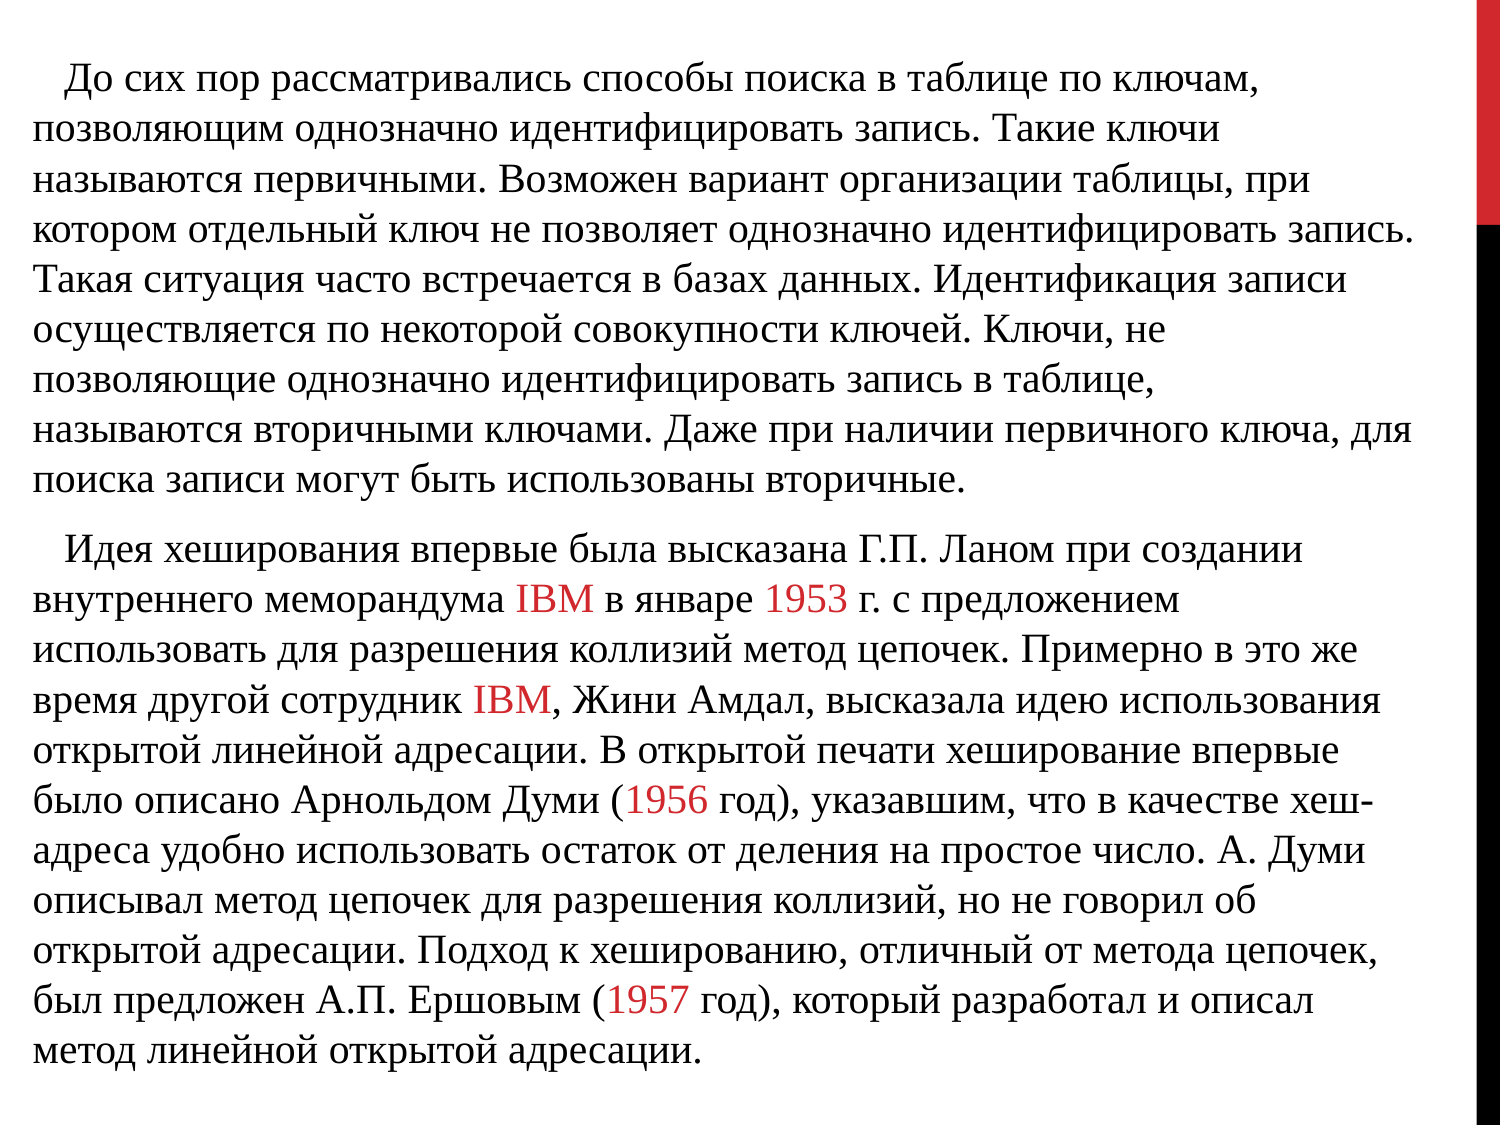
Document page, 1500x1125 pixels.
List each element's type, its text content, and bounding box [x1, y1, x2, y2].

list До сих пор рассматривались способы поиска в таблице по ключам, позволяющим однозначно идентифицировать запись. Такие ключи называются первичными. Возможен вариант организации таблицы, при котором отдельный ключ не позволяет однозначно идентифицировать запись. Такая ситуация часто встречается в базах данных. Идентификация записи осуществляется по некоторой совокупности ключей. Ключи, не позволяющие однозначно идентифицировать запись в таблице, называются вторичными ключами. Даже при наличии первичного ключа, для поиска записи могут быть использованы вторичные. Идея хеширования впервые была высказана Г.П. Ланом при создании внутреннего меморандума IBM в январе 1953 г. с предложением использовать для разрешения коллизий метод цепочек. Примерно в это же время другой сотрудник IBM, Жини Амдал, высказала идею использования открытой линейной адресации. В открытой печати хеширование впервые было описано Арнольдом Думи (1956 год), указавшим, что в качестве хеш-адреса удобно использовать остаток от деления на простое число. А. Думи описывал метод цепочек для разрешения коллизий, но не говорил об открытой адресации. Подход к хешированию, отличный от метода цепочек, был предложен А.П. Ершовым (1957 год), который разработал и описал метод линейной открытой адресации. [17, 42, 1436, 1083]
